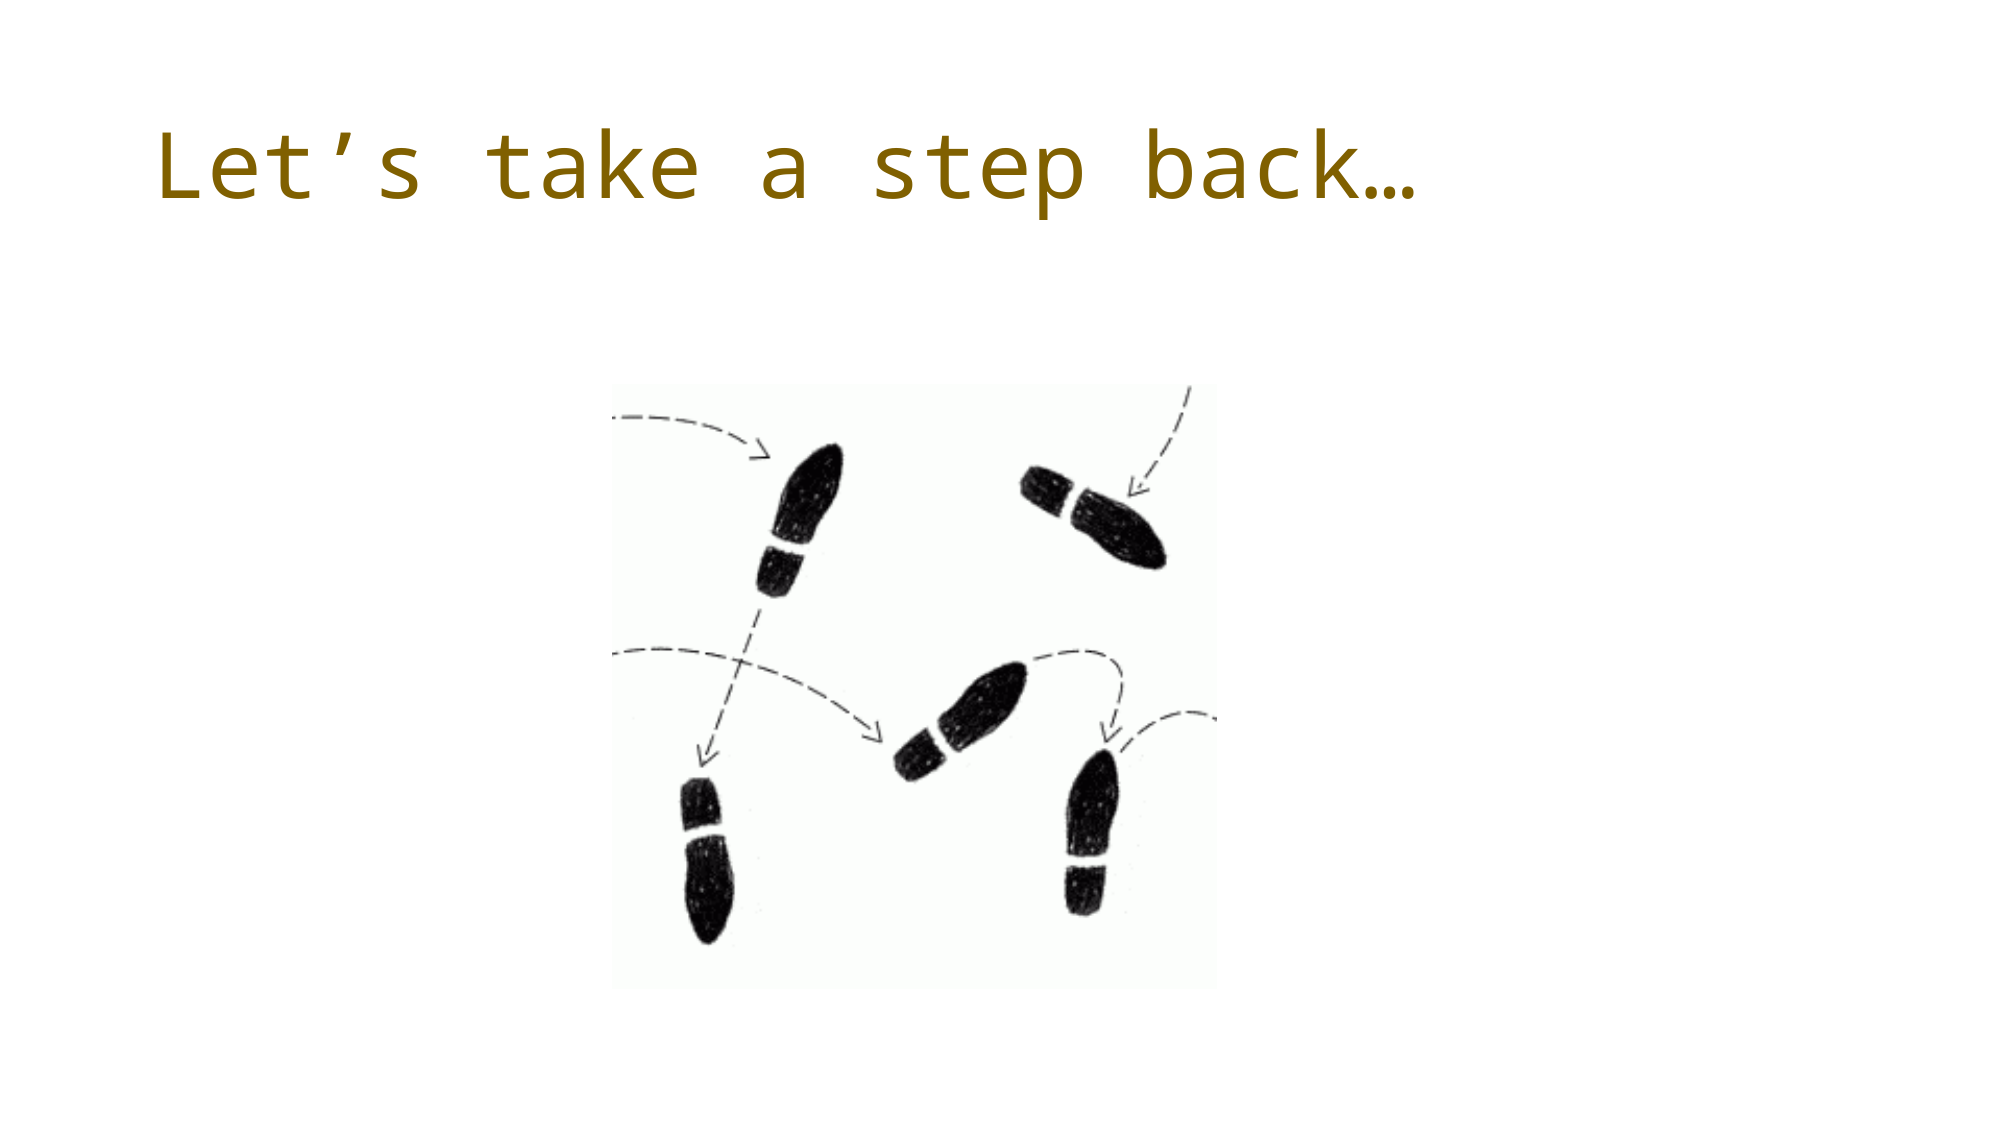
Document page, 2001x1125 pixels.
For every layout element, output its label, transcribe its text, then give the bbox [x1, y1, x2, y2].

picture [612, 384, 1217, 990]
title Let’s take a step back… [137, 59, 1863, 278]
